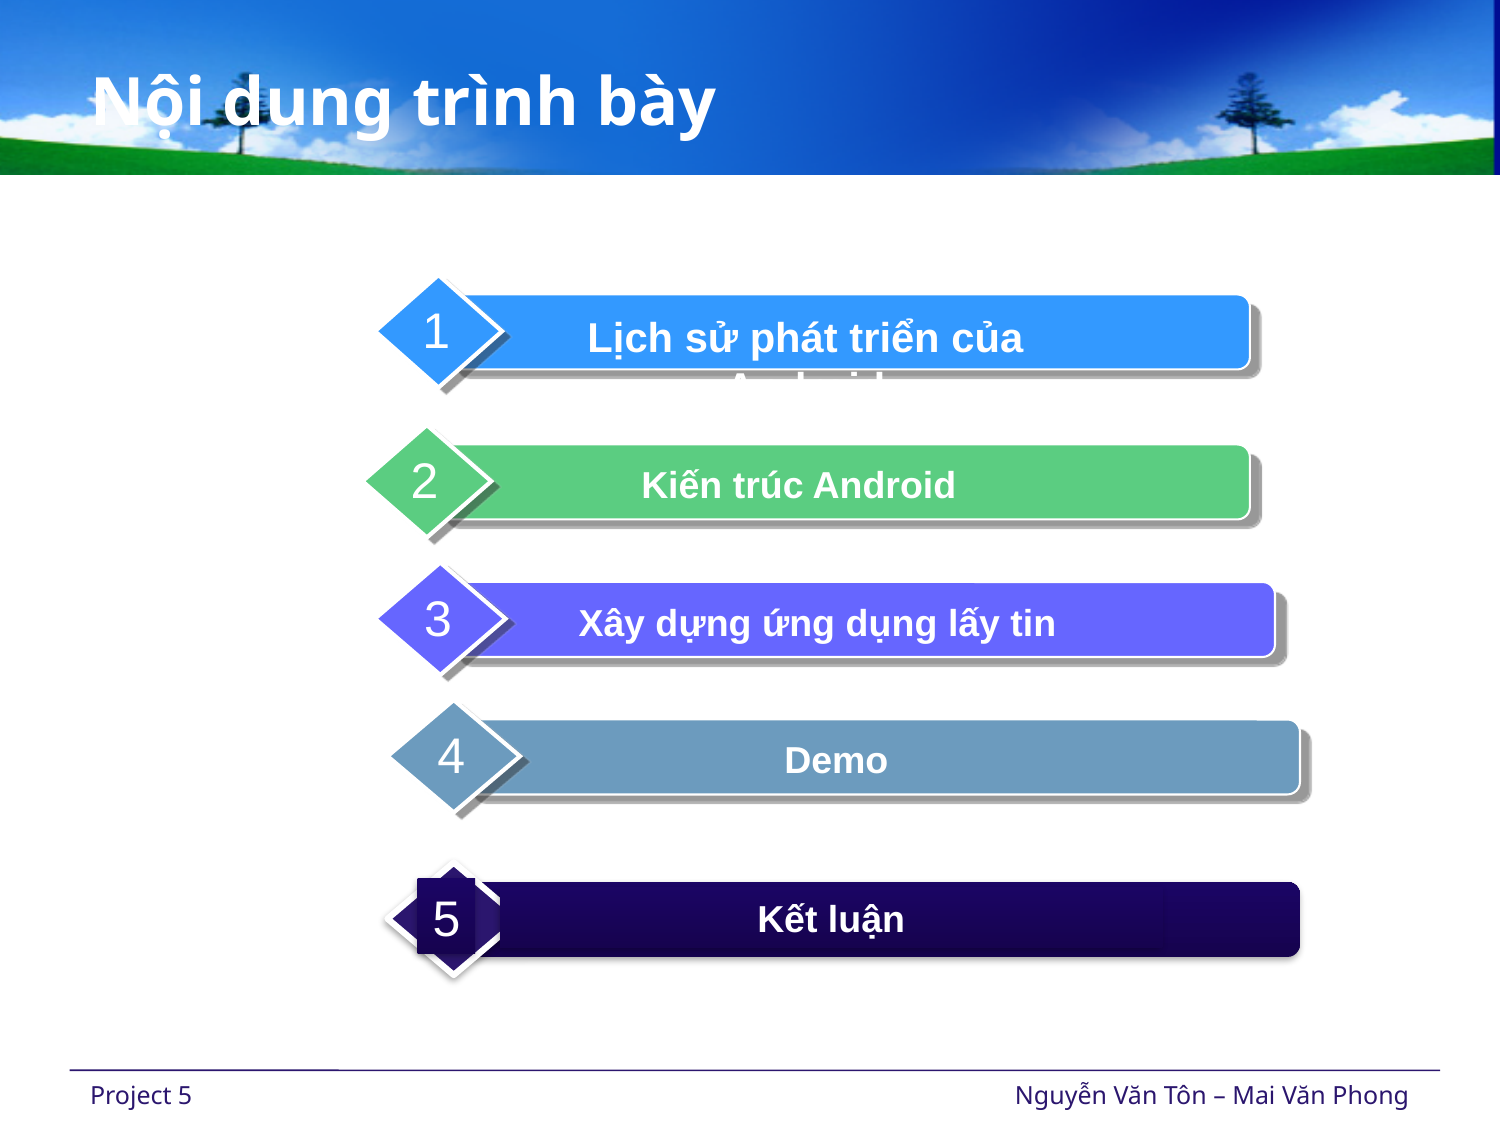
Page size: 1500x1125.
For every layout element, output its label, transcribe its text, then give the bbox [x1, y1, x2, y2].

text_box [374, 274, 1251, 388]
text_box Project 5 [75, 1072, 425, 1125]
title Nội dung trình bày [74, 52, 1426, 145]
picture [0, 0, 1500, 175]
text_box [362, 424, 1251, 538]
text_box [374, 562, 1276, 676]
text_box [387, 699, 1301, 813]
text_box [387, 862, 1301, 976]
text_box Nguyễn Văn Tôn – Mai Văn Phong [950, 1072, 1425, 1125]
